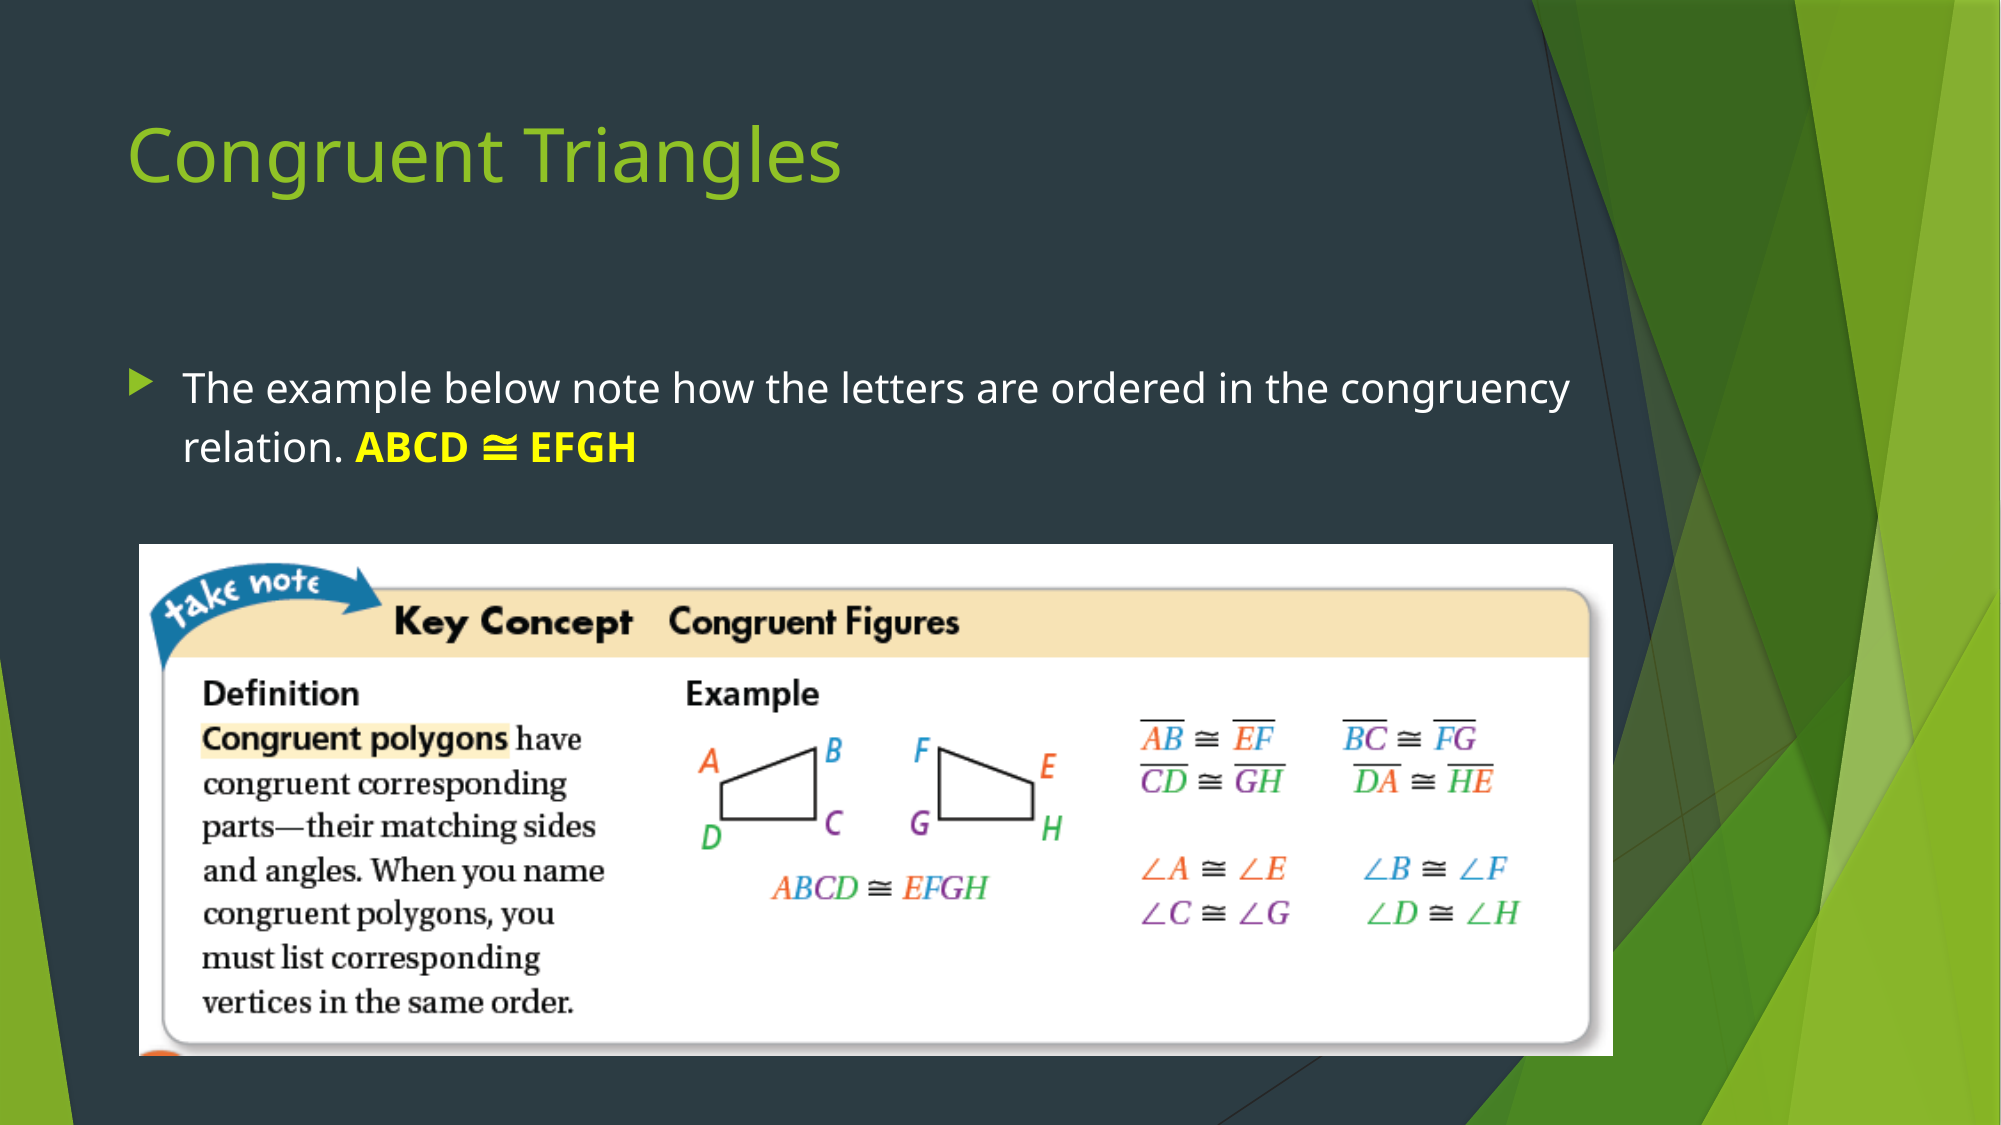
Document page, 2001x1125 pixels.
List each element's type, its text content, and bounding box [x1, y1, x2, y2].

picture [138, 544, 1613, 1057]
list The example below note how the letters are ordered in the congruency relation. ABCD ≅ EFGH [111, 354, 1613, 514]
title Congruent Triangles [111, 99, 1522, 317]
